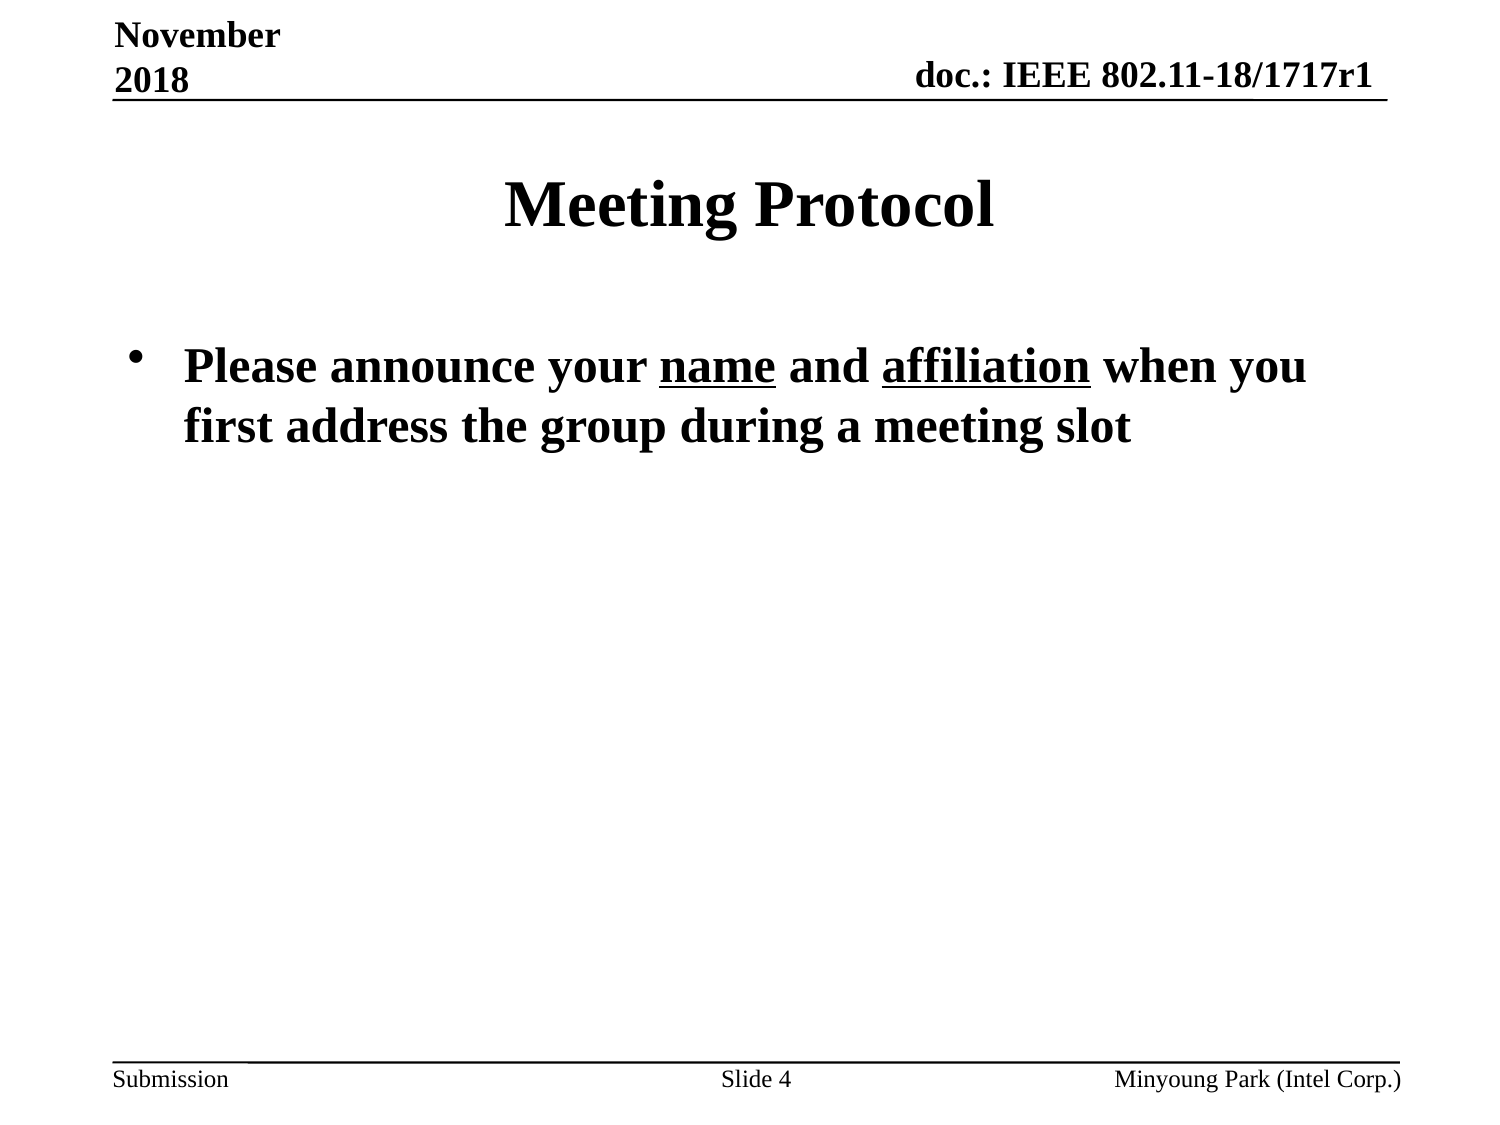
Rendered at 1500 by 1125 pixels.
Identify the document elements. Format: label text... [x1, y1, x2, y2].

footer Minyoung Park (Intel Corp.) [949, 1061, 1402, 1093]
list Please announce your name and affiliation when you first address the group during a meeting slot [112, 324, 1388, 1000]
slide_number Slide 4 [712, 1061, 800, 1093]
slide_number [114, 54, 335, 101]
title Meeting Protocol [112, 112, 1388, 288]
